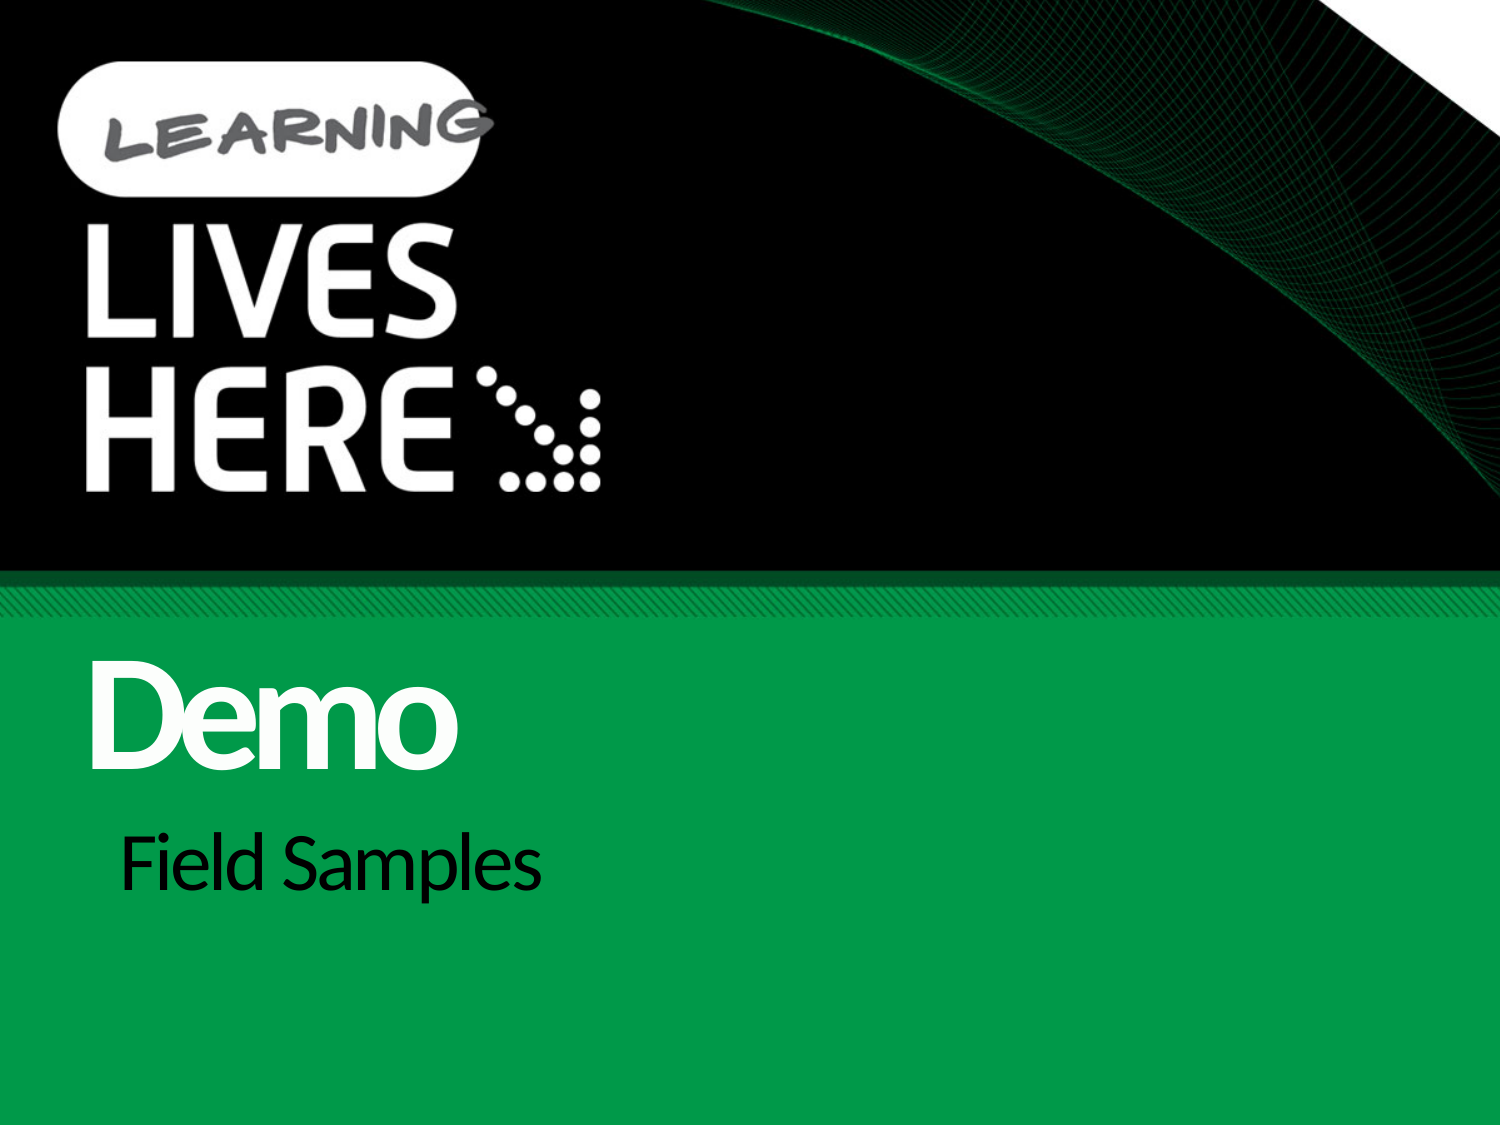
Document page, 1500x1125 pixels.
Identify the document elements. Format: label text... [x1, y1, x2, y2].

list Demo [83, 625, 1344, 800]
title Field Samples [119, 818, 1375, 943]
picture [0, 0, 1500, 1125]
